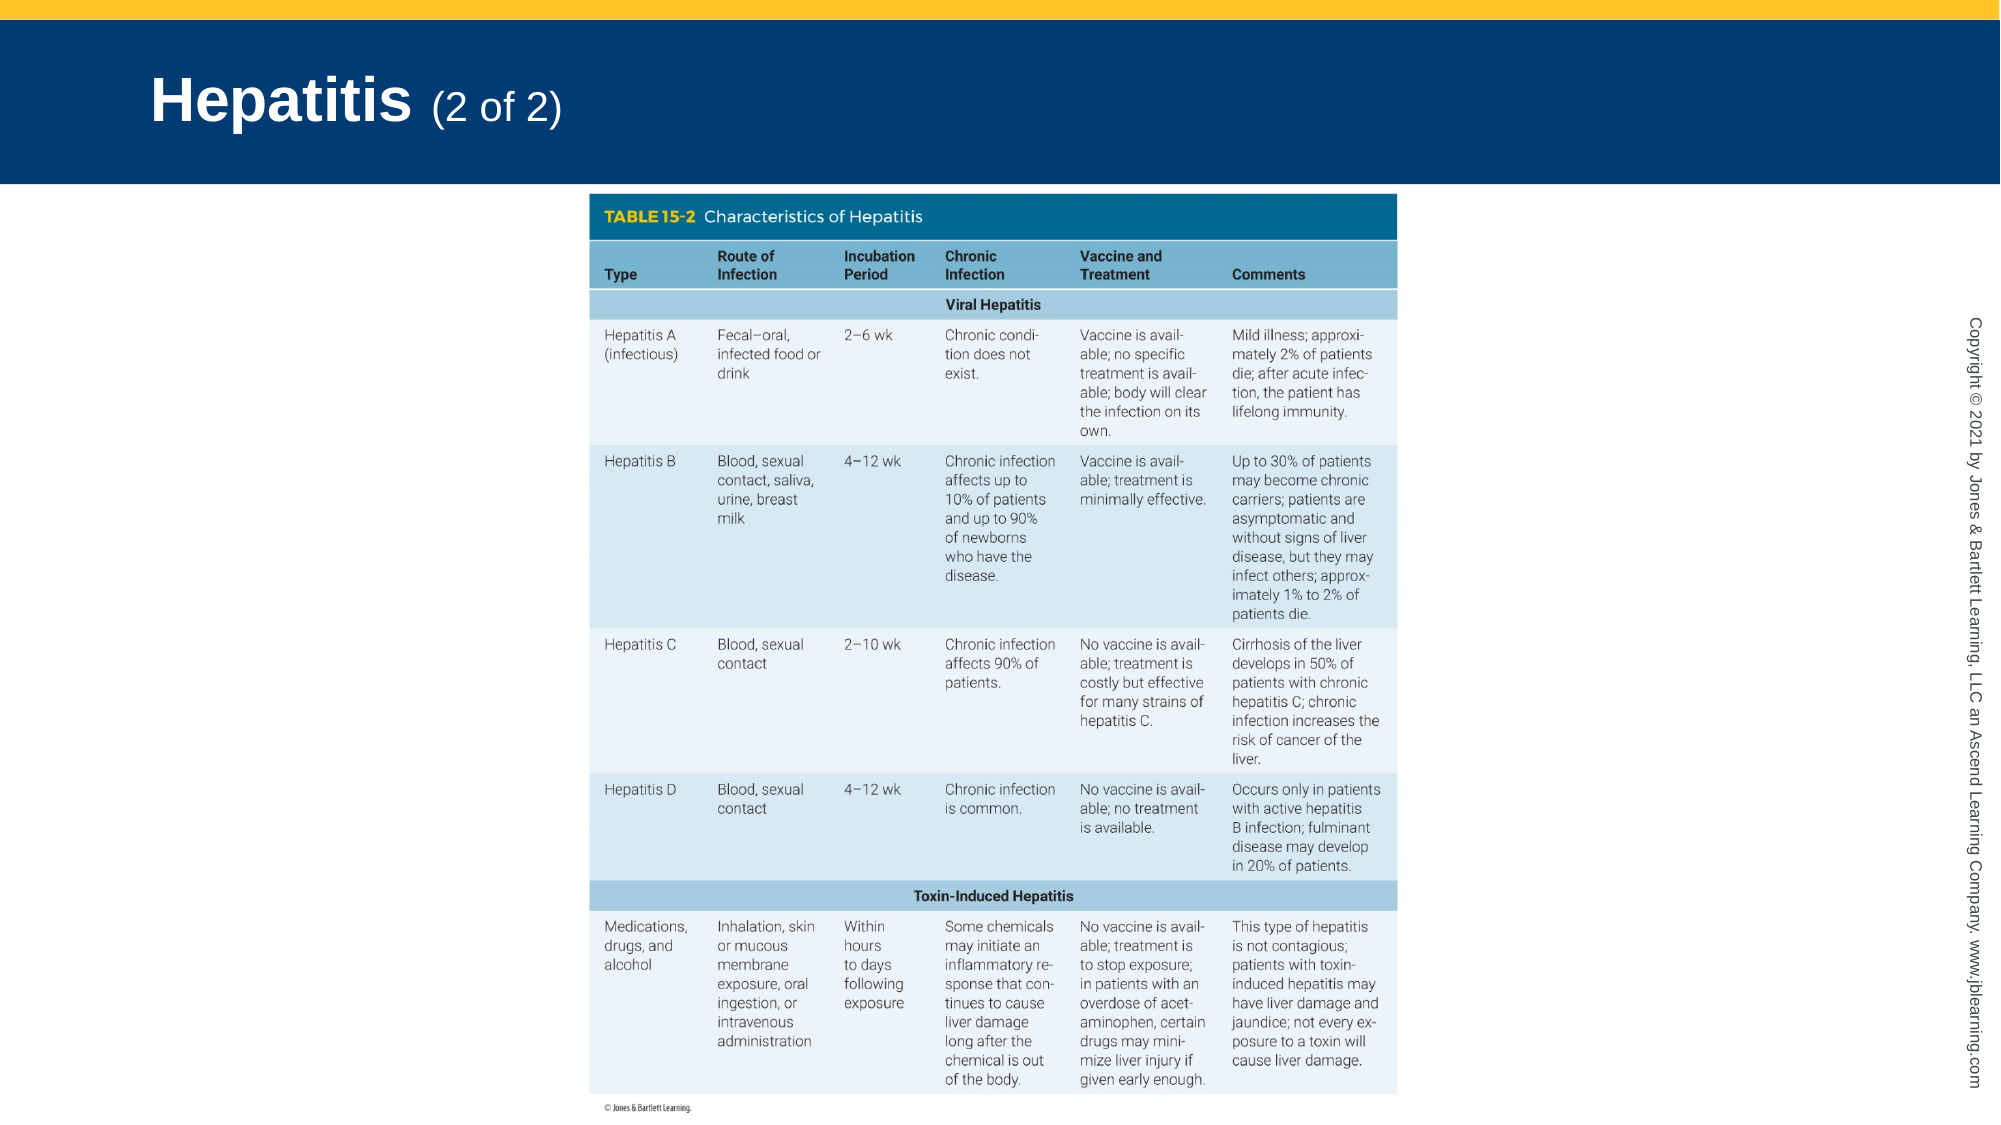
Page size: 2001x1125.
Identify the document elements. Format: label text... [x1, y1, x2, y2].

title Hepatitis (2 of 2) [0, 19, 2000, 185]
picture [583, 189, 1402, 1122]
